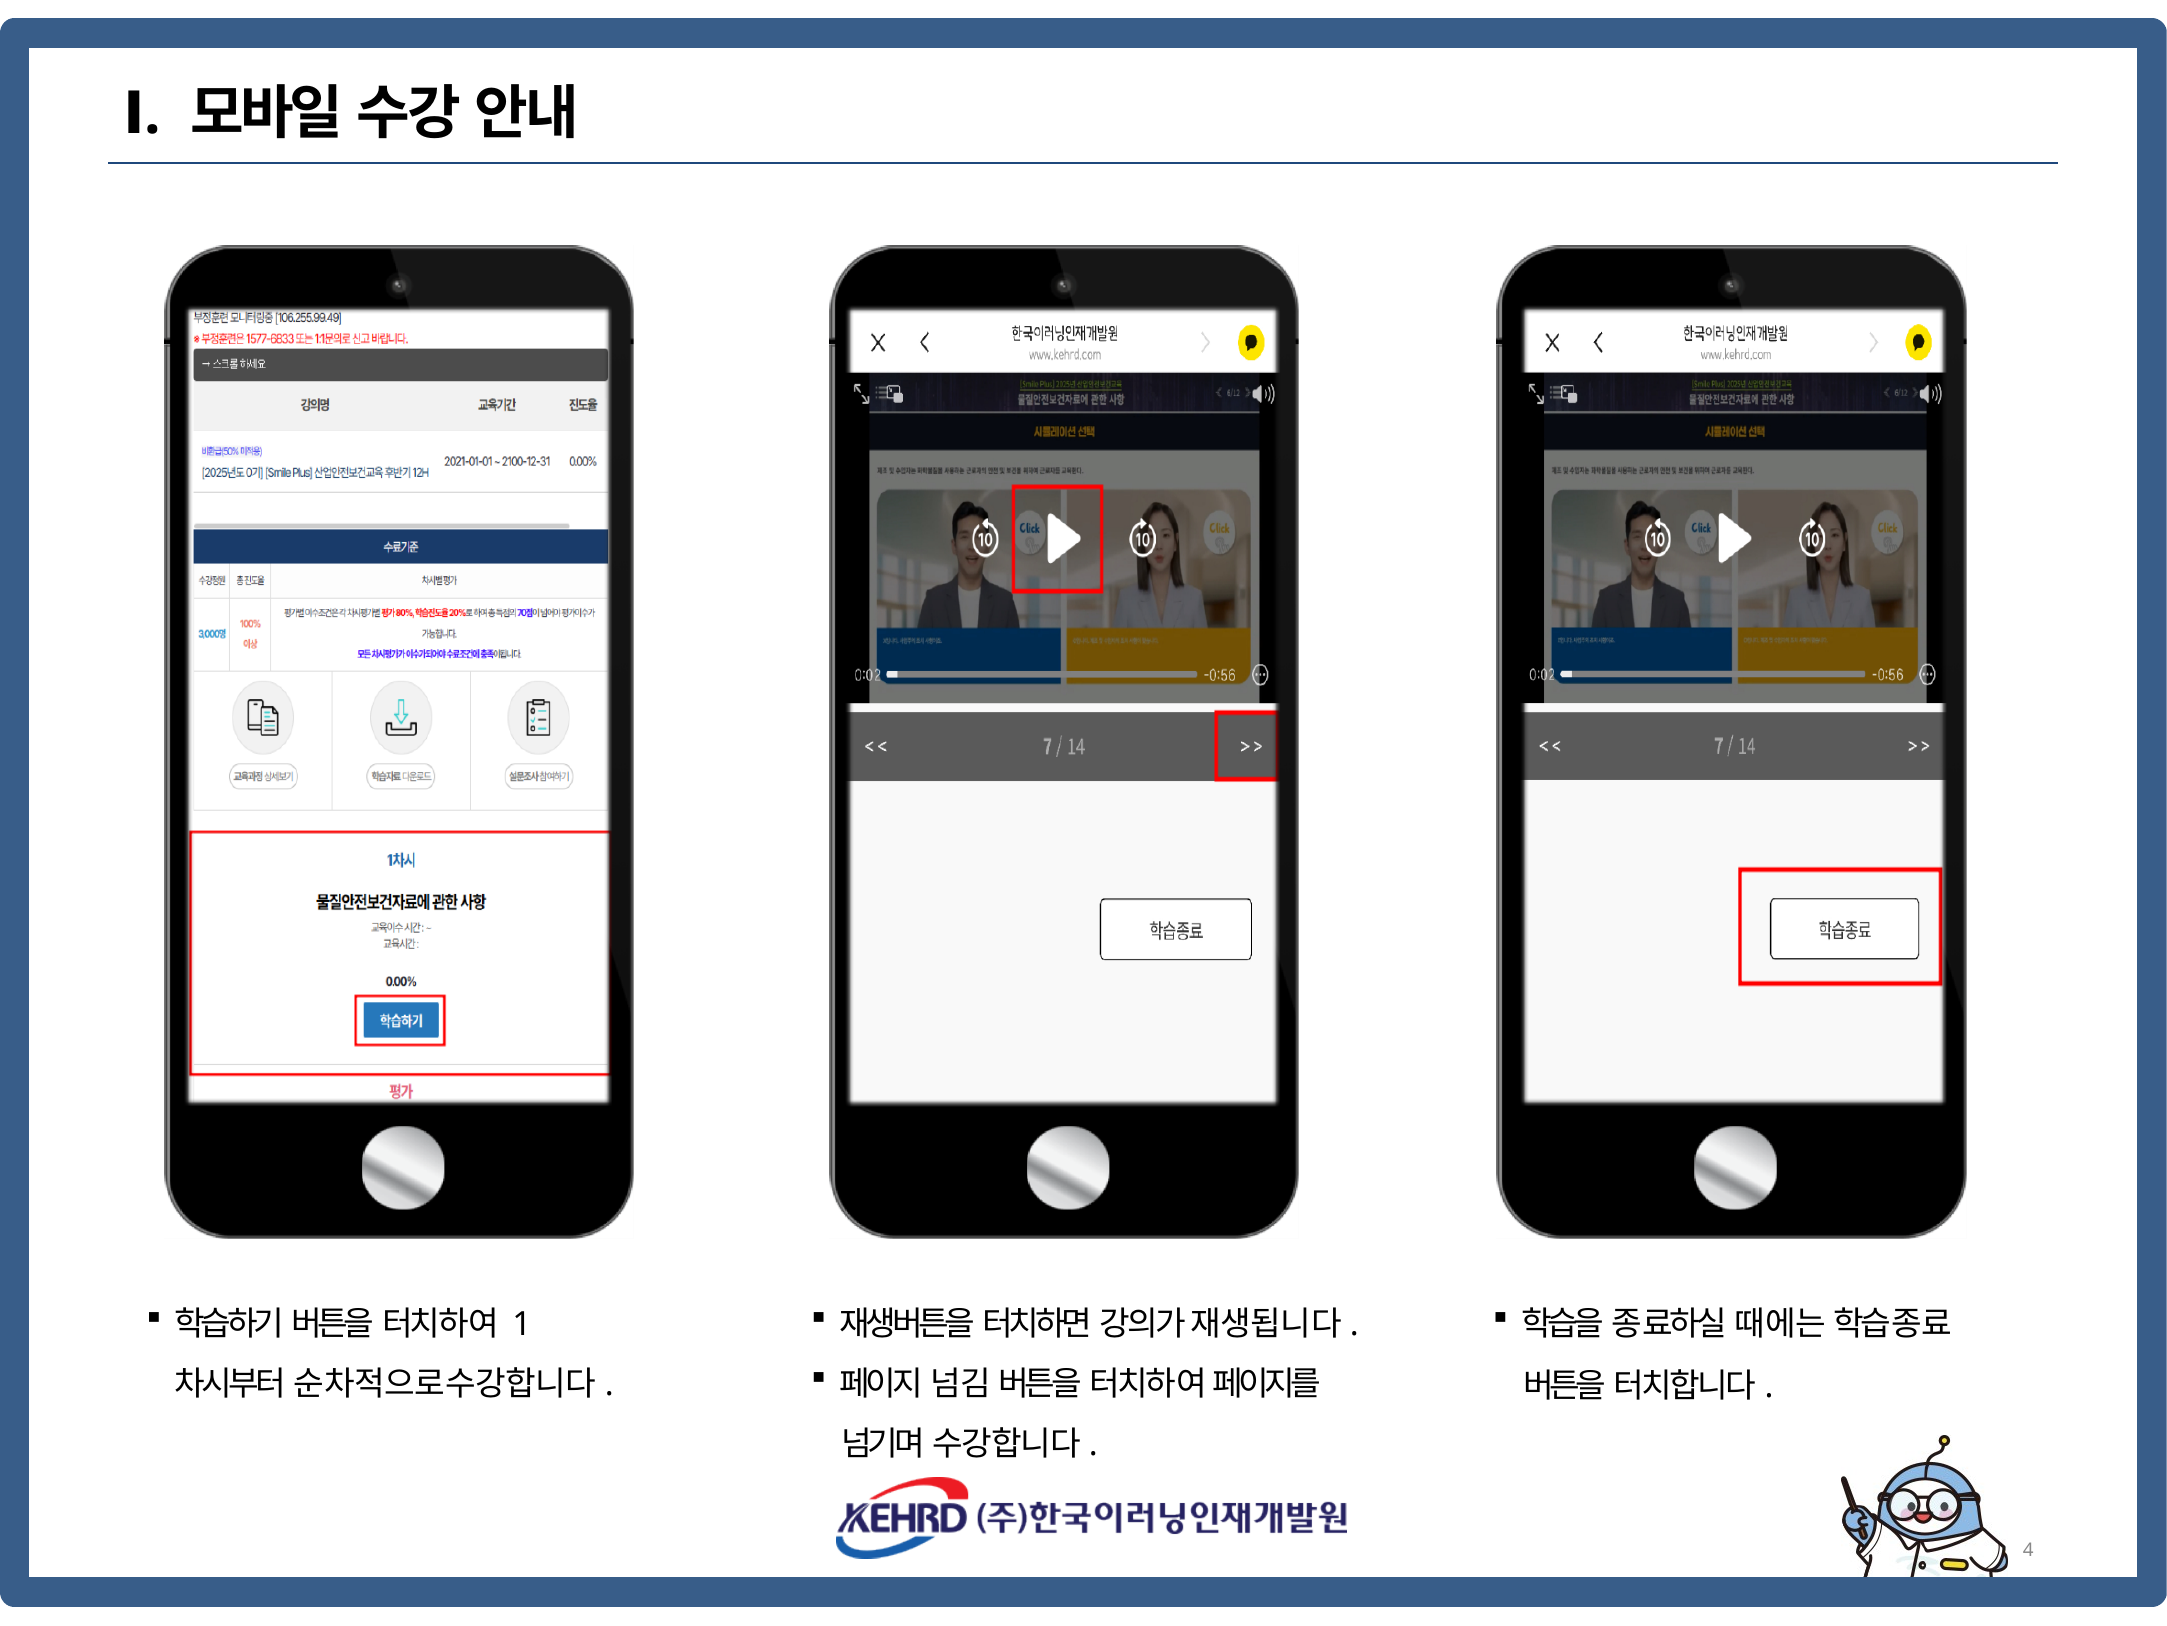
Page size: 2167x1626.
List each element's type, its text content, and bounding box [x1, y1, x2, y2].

picture [836, 1477, 1347, 1559]
text_box 재생버튼을 터치하면 강의가 재생됩니다. 페이지 넘김 버튼을 터치하여 페이지를 넘기며 수강합니다. [809, 1280, 1409, 1462]
text_box 학습하기 버튼을 터치하여 1차시부터 순차적으로수강합니다. [144, 1280, 649, 1402]
picture [1841, 1435, 2008, 1577]
picture [1496, 245, 1967, 1239]
picture [163, 245, 634, 1239]
title Ⅰ. 모바일 수강 안내 [121, 73, 626, 347]
picture [829, 245, 1299, 1239]
text_box 학습을 종료하실 때에는 학습종료 버튼을 터치합니다. [1491, 1280, 2052, 1404]
slide_number 4 [2016, 1534, 2052, 1625]
